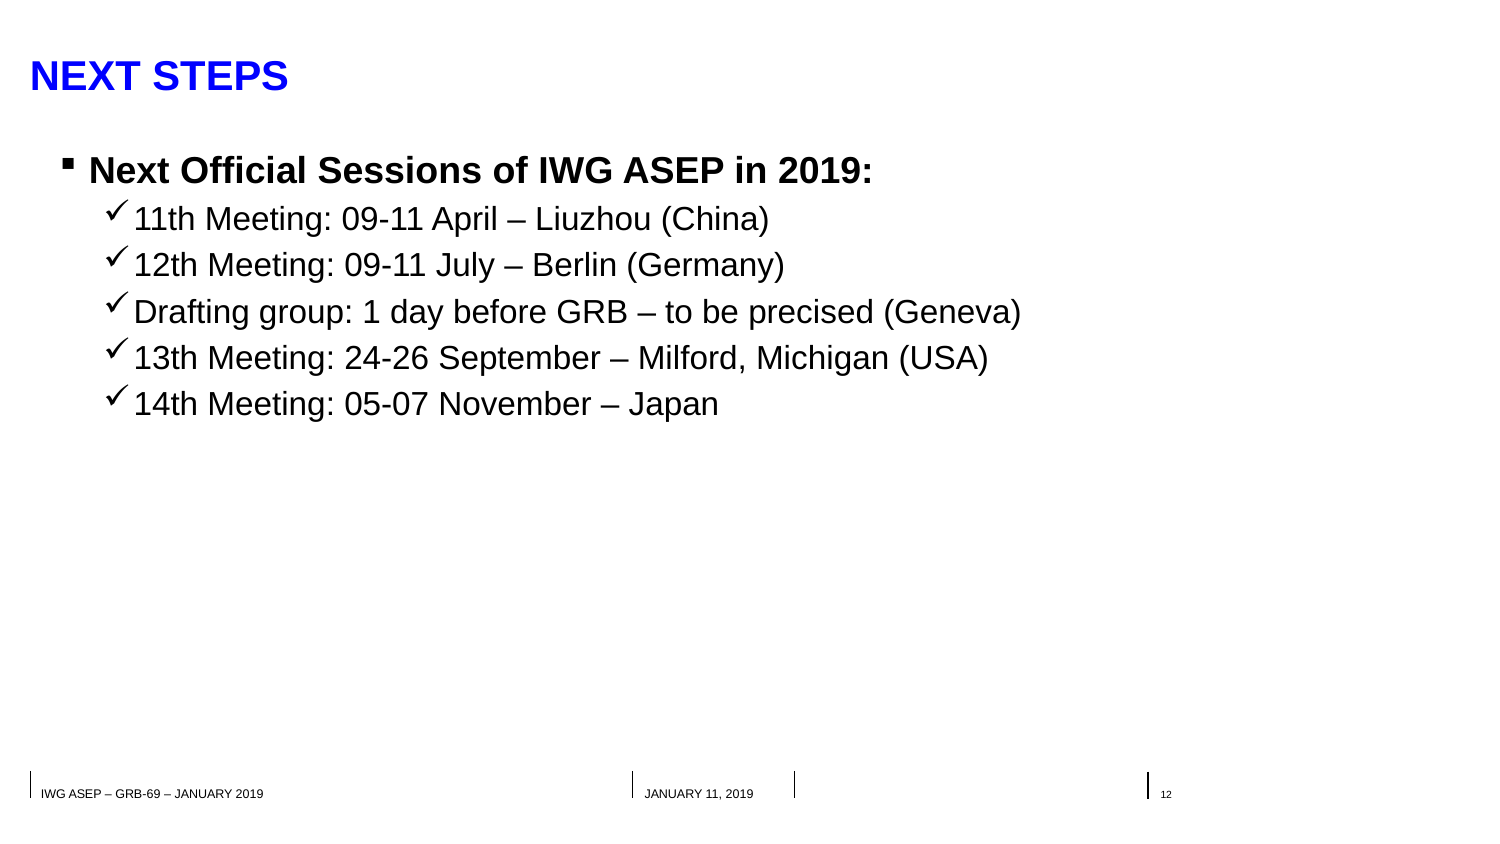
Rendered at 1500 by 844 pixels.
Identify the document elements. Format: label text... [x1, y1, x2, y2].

title NEXT STEPS [29, 48, 1471, 91]
list Next Official Sessions of IWG ASEP in 2019: 11th Meeting: 09-11 April – Liuzhou (China) 12th Meeting: 09-11 July – Berlin (Germany) Drafting group: 1 day before GRB – to be precised (Geneva) 13th Meeting: 24-26 September – Milford, Michigan (USA) 14th Meeting: 05-07 November – Japan [59, 146, 1441, 754]
